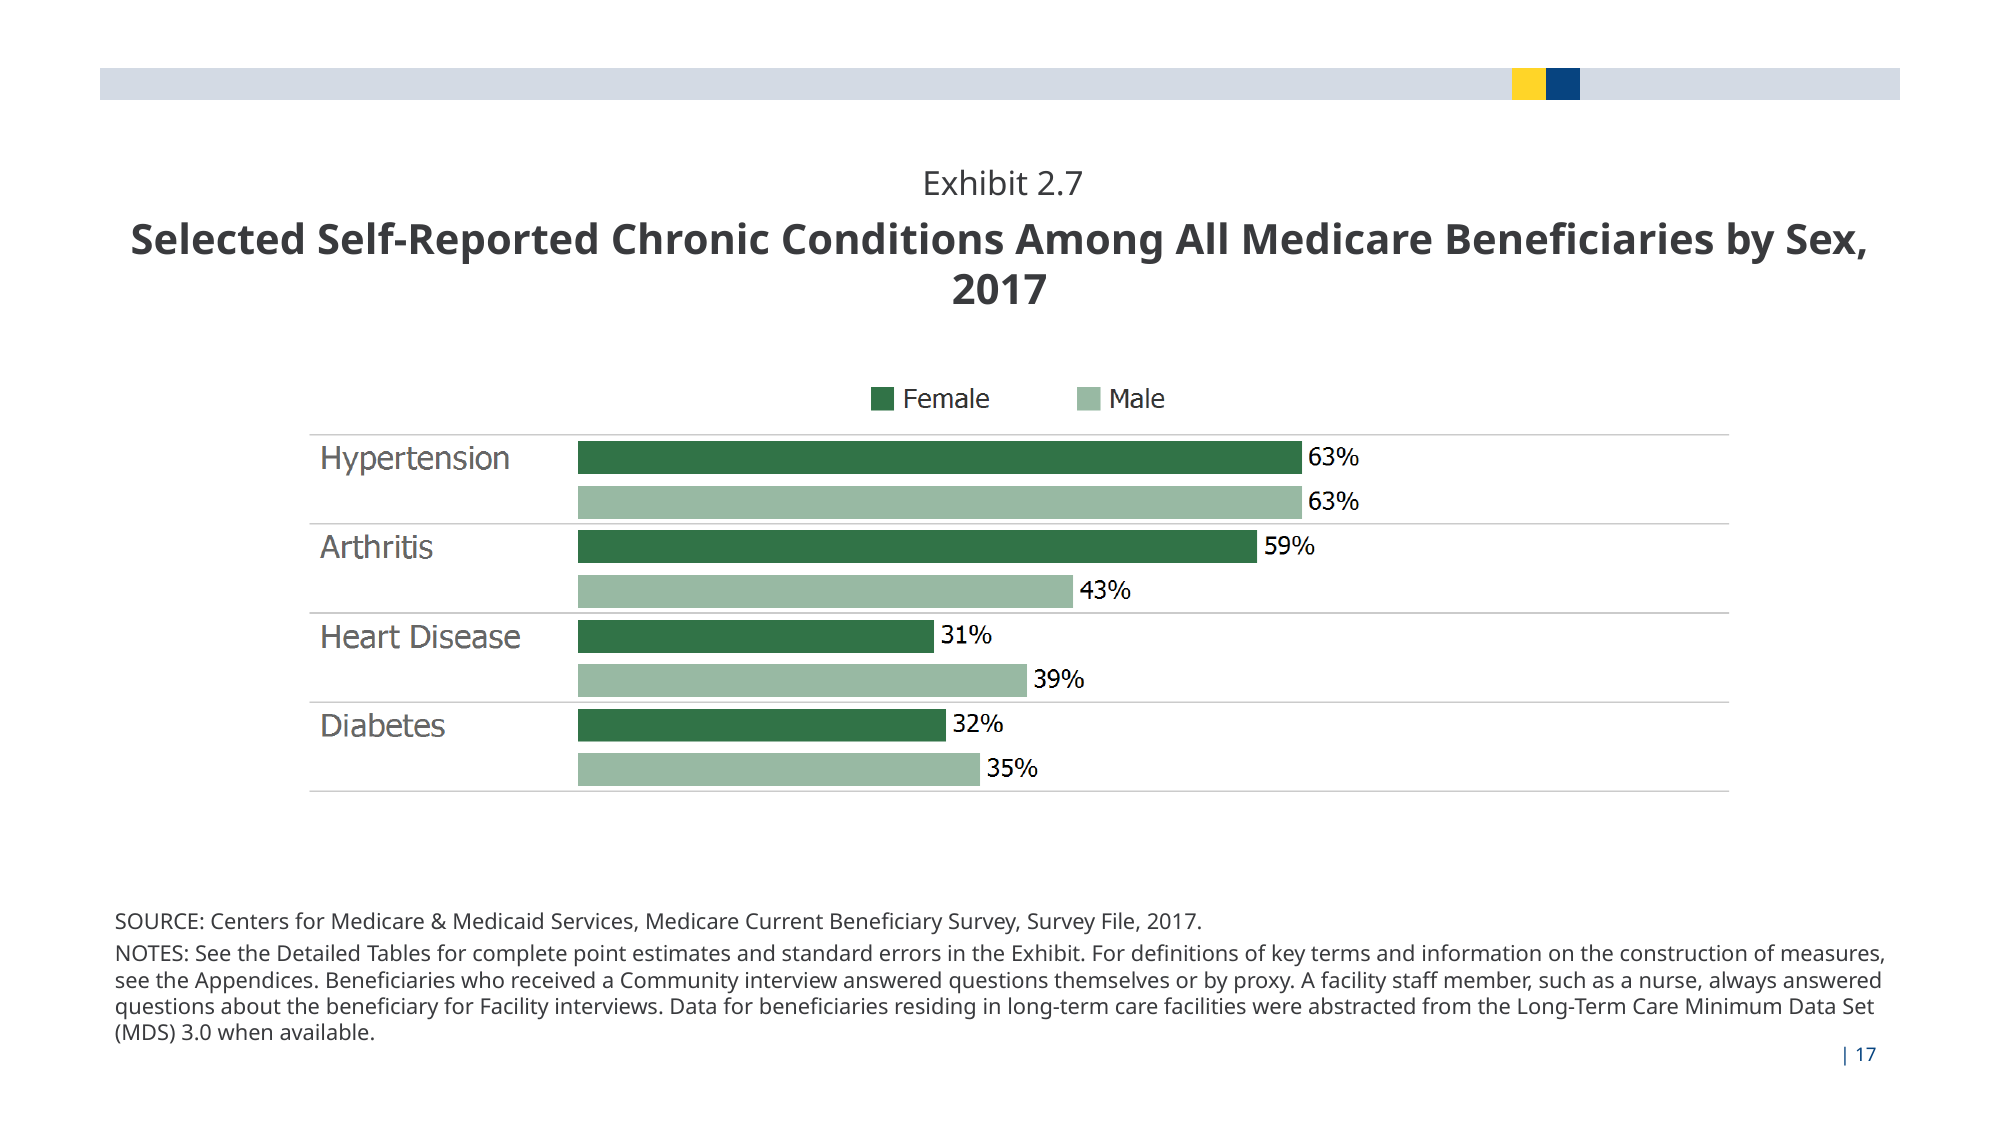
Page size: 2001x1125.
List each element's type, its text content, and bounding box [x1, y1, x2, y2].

title Exhibit 2.7 [99, 154, 1900, 213]
list SOURCE: Centers for Medicare & Medicaid Services, Medicare Current Beneficiary Survey, Survey File, 2017. NOTES: See the Detailed Tables for complete point estimates and standard errors in the Exhibit. For definitions of key terms and information on the construction of measures, see the Appendices. Beneficiaries who received a Community interview answered questions themselves or by proxy. A facility staff member, such as a nurse, always answered questions about the beneficiary for Facility interviews. Data for beneficiaries residing in long-term care facilities were abstracted from the Long-Term Care Minimum Data Set (MDS) 3.0 when available. [99, 900, 1900, 1075]
list Selected Self-Reported Chronic Conditions Among All Medicare Beneficiaries by Sex, 2017 [99, 213, 1900, 300]
picture [288, 362, 1751, 818]
